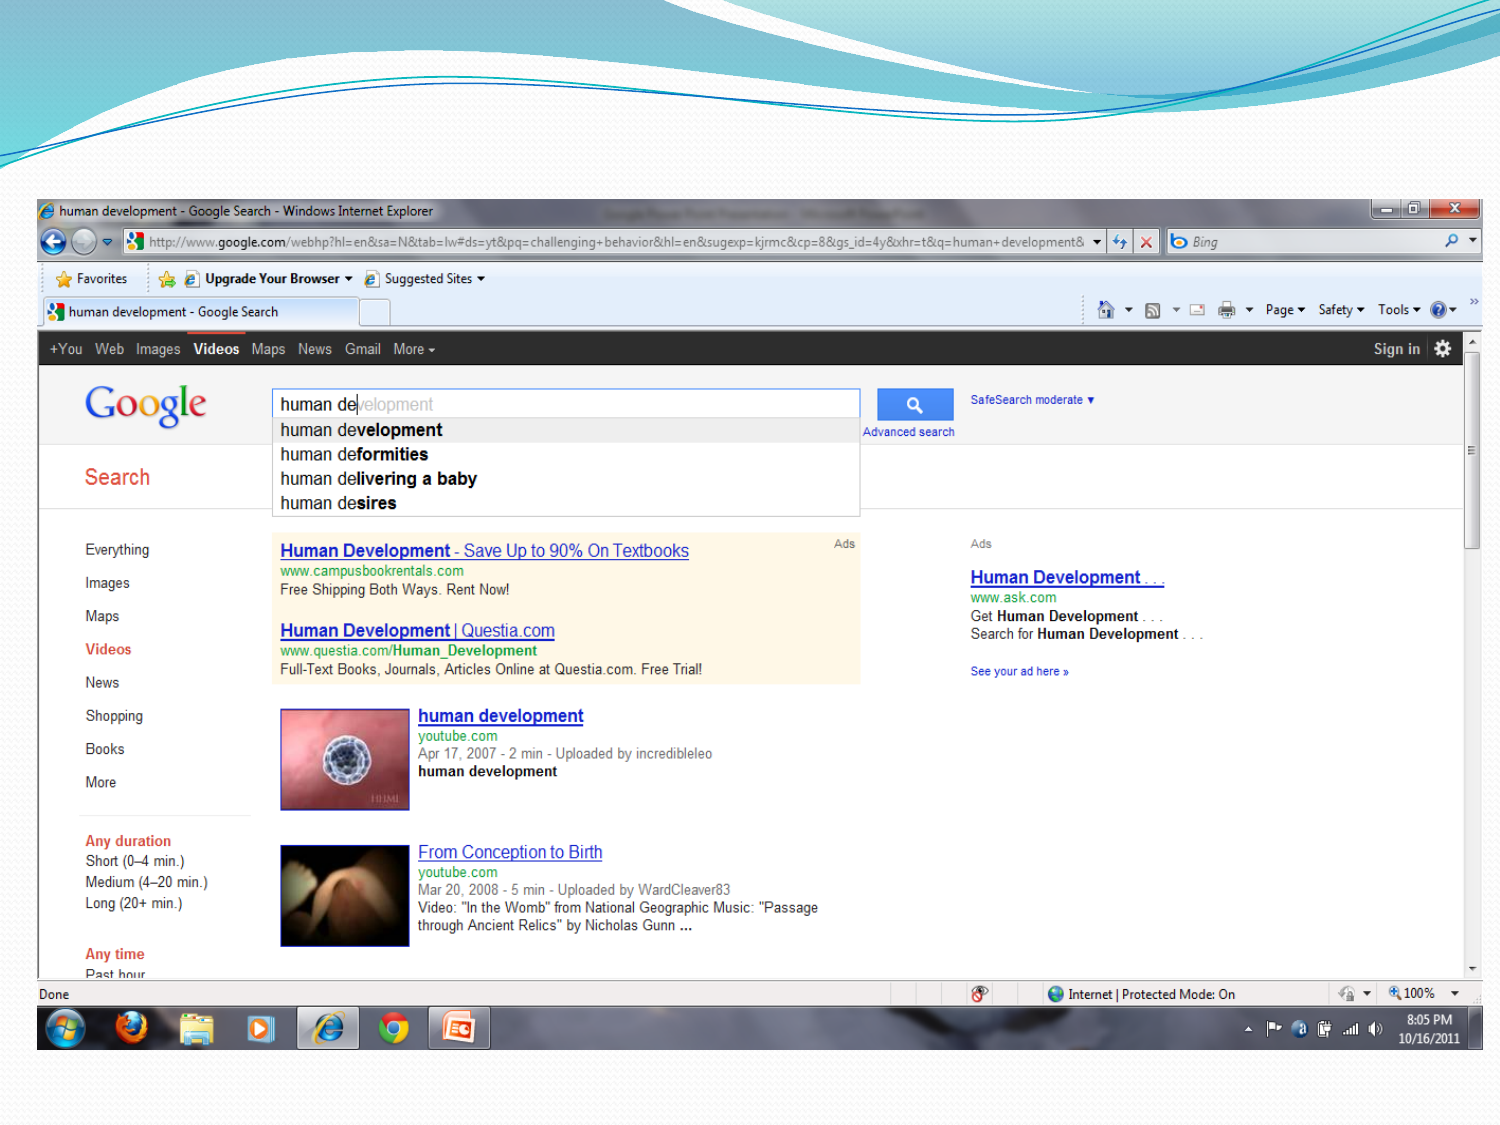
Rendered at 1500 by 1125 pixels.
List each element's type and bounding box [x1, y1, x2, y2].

picture [37, 199, 1483, 1051]
